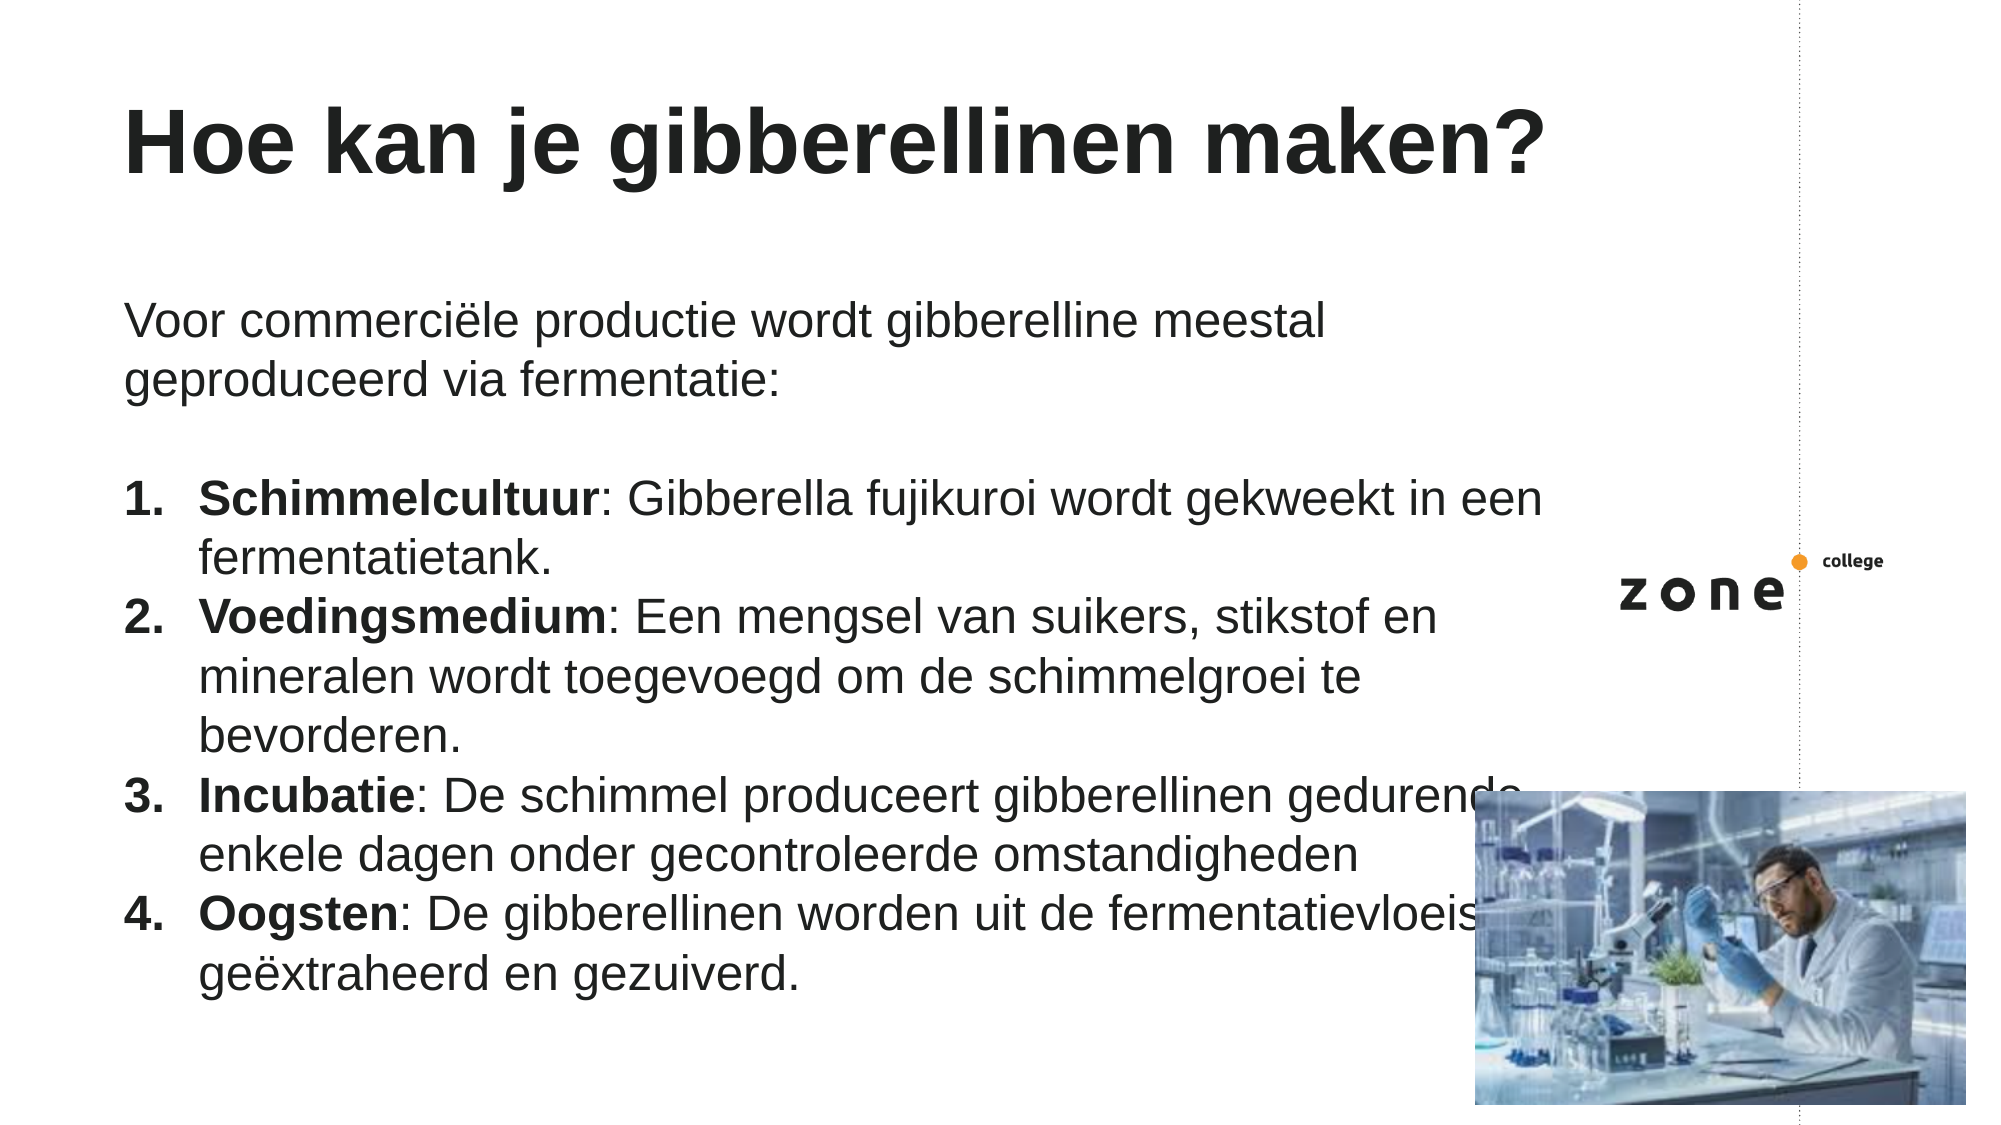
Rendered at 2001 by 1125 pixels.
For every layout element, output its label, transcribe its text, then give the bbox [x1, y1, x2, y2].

title Hoe kan je gibberellinen maken? [124, 94, 1607, 272]
list Voor commerciële productie wordt gibberelline meestal geproduceerd via fermentatie: Schimmelcultuur: Gibberella fujikuroi wordt gekweekt in een fermentatietank. Voedingsmedium: Een mengsel van suikers, stikstof en mineralen wordt toegevoegd om de schimmelgroei te bevorderen. Incubatie: De schimmel produceert gibberellinen gedurende enkele dagen onder gecontroleerde omstandigheden Oogsten: De gibberellinen worden uit de fermentatievloeistof geëxtraheerd en gezuiverd. [124, 287, 1553, 1002]
picture [1474, 0, 2001, 1125]
